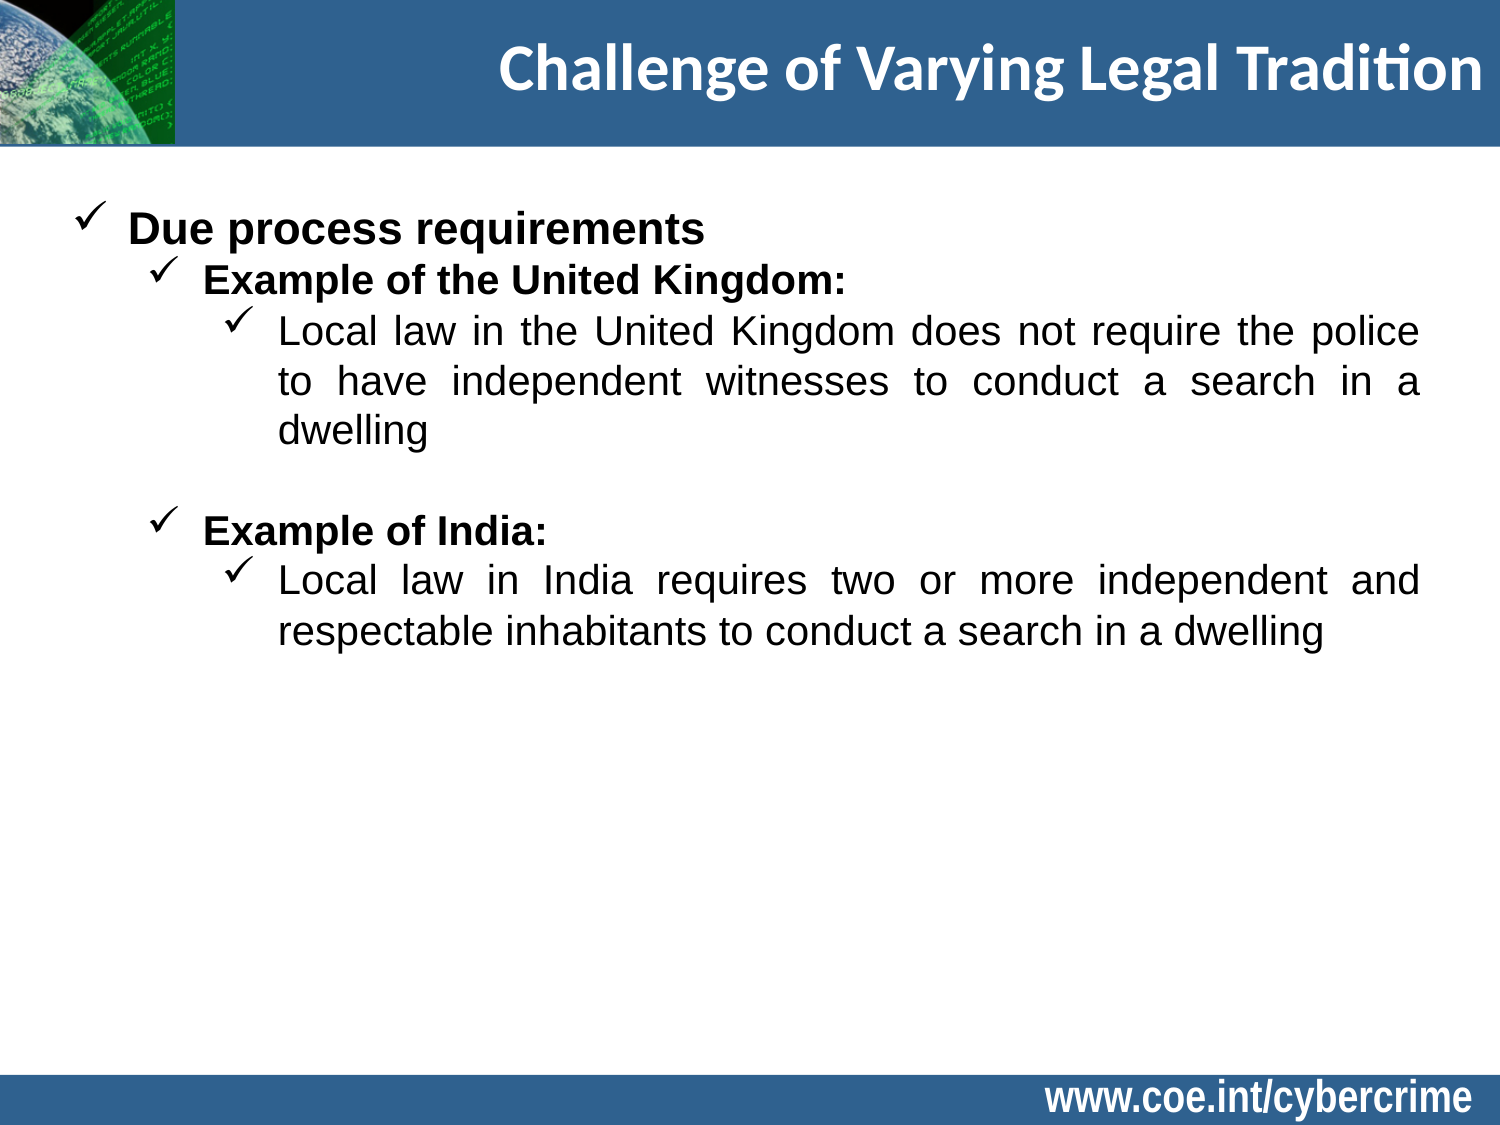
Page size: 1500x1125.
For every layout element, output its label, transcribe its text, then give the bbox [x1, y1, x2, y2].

text_box Challenge of Varying Legal Tradition [177, 0, 1500, 149]
text_box Due process requirements Example of the United Kingdom: Local law in the United Kingdom does not require the police to have independent witnesses to conduct a search in a dwelling Example of India: Local law in India requires two or more independent and respectable inhabitants to conduct a search in a dwelling [56, 190, 1436, 811]
text_box [0, 1073, 1030, 1125]
text_box www.coe.int/cybercrime [1030, 1059, 1500, 1125]
picture [0, 0, 175, 144]
